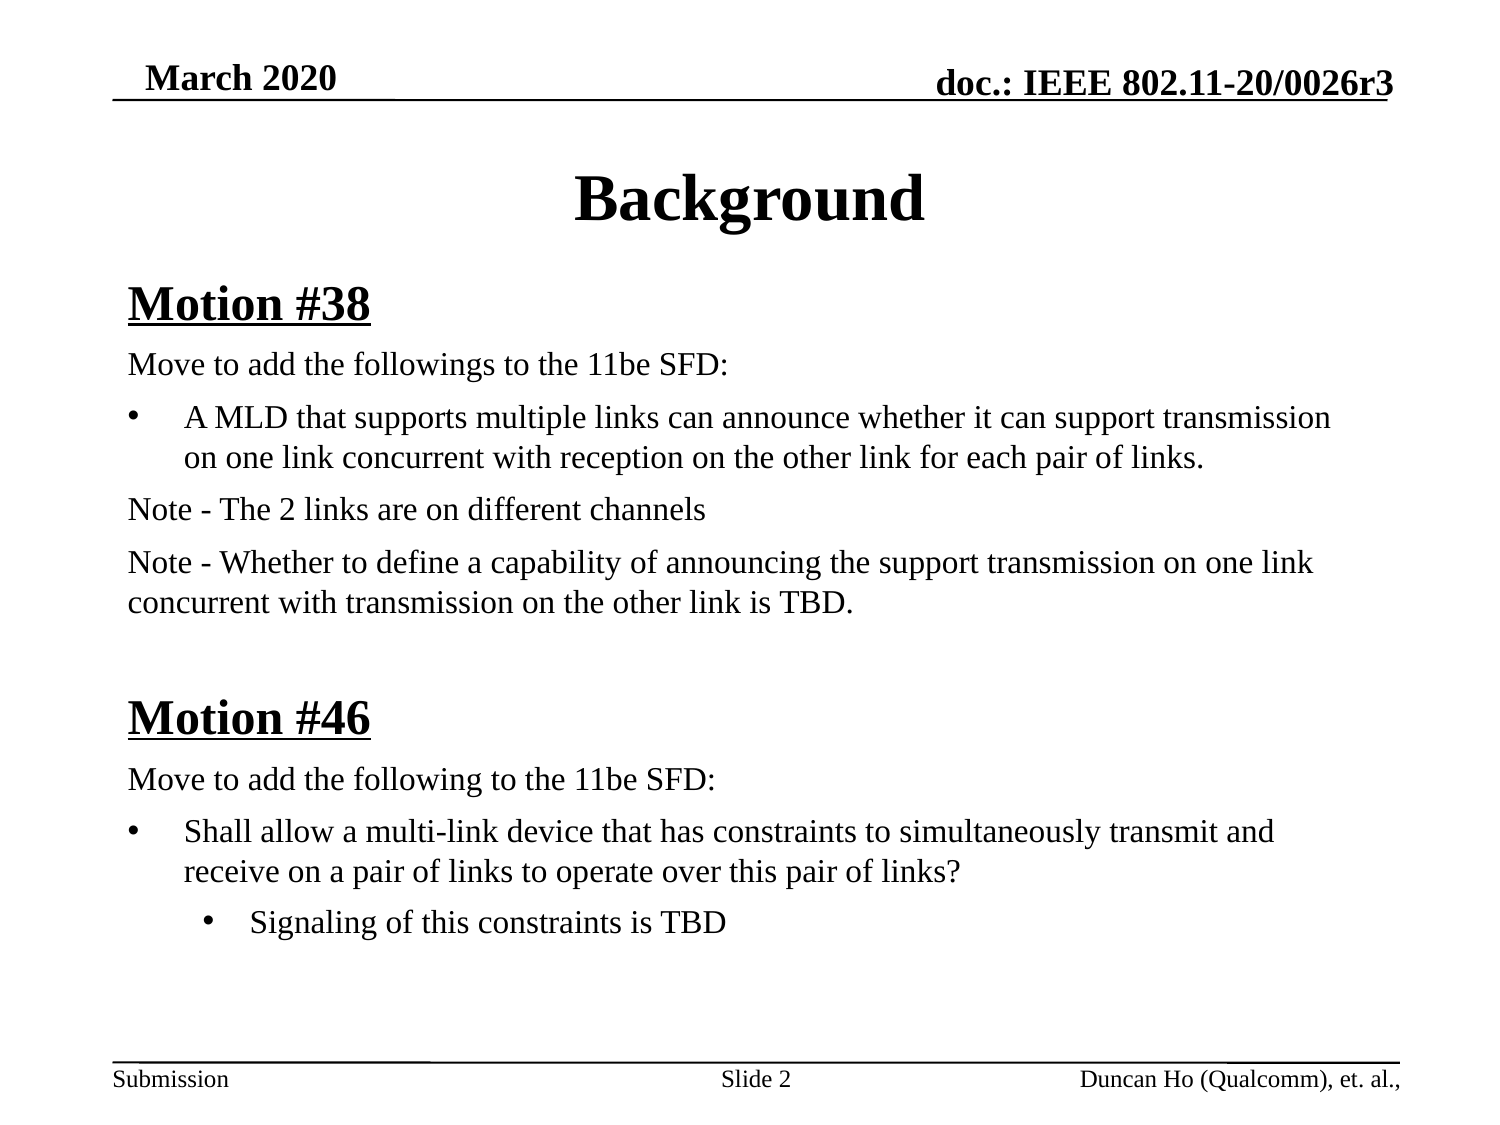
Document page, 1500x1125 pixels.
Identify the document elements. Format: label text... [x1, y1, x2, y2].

title Background [112, 112, 1388, 262]
list Motion #38 Move to add the followings to the 11be SFD: A MLD that supports multiple links can announce whether it can support transmission on one link concurrent with reception on the other link for each pair of links. Note - The 2 links are on different channels Note - Whether to define a capability of announcing the support transmission on one link concurrent with transmission on the other link is TBD. Motion #46 Move to add the following to the 11be SFD: Shall allow a multi-link device that has constraints to simultaneously transmit and receive on a pair of links to operate over this pair of links? Signaling of this constraints is TBD [112, 262, 1388, 1000]
slide_number Slide 2 [712, 1061, 800, 1123]
footer Duncan Ho (Qualcomm), et. al., [878, 1061, 1402, 1093]
